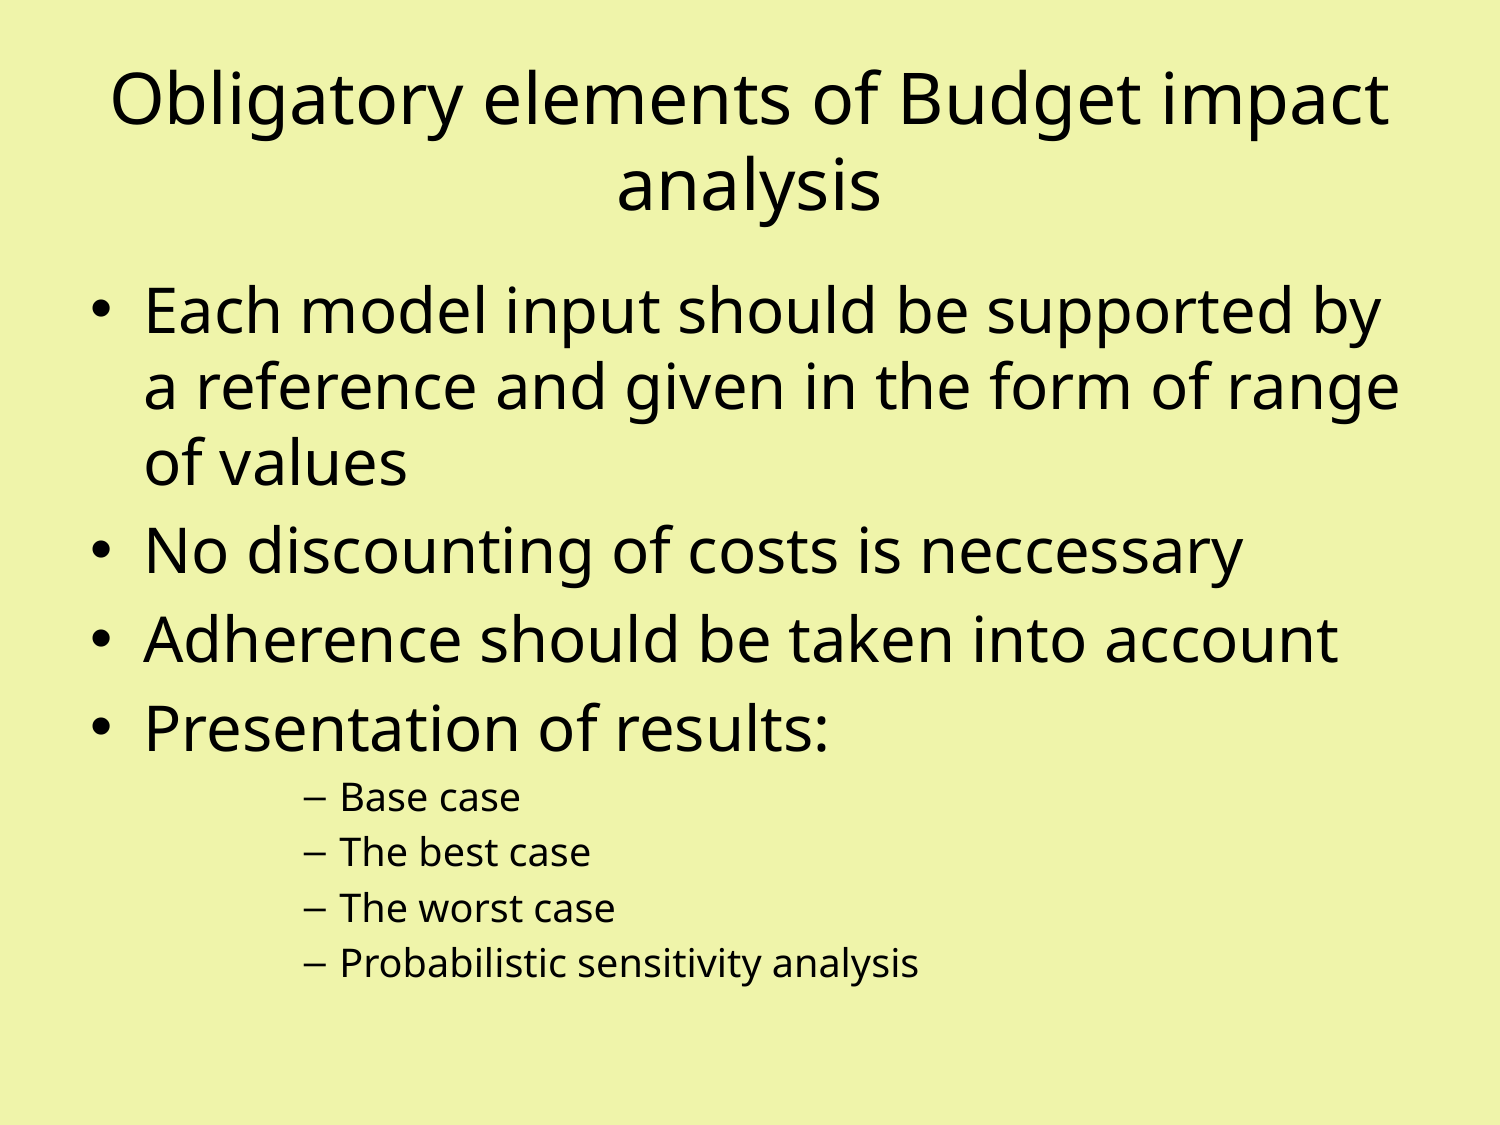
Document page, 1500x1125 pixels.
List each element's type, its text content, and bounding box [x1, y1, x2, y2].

list Each model input should be supported by a reference and given in the form of range of values No discounting of costs is neccessary Adherence should be taken into account Presentation of results: Base case The best case The worst case Probabilistic sensitivity analysis [75, 262, 1425, 1005]
title Obligatory elements of Budget impact analysis [75, 45, 1425, 233]
